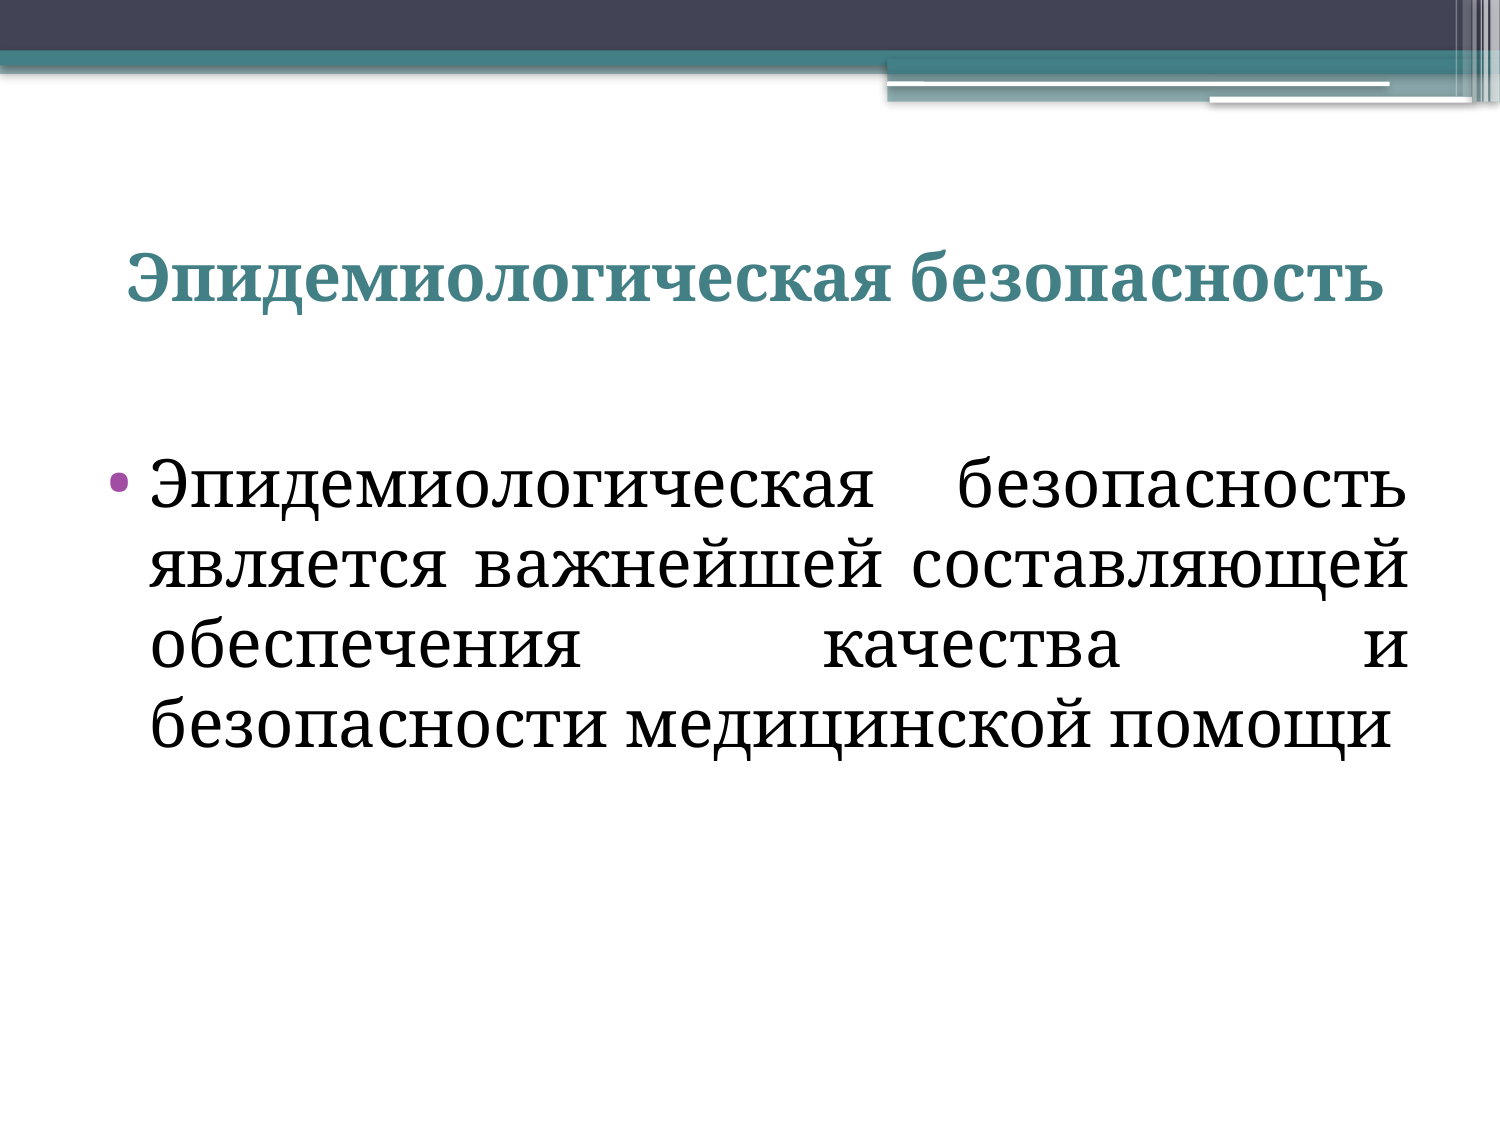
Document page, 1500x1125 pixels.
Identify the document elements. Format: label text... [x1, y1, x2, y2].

title Эпидемиологическая безопасность [58, 187, 1454, 363]
list Эпидемиологическая безопасность является важнейшей составляющей обеспечения качества и безопасности медицинской помощи [75, 433, 1425, 1079]
